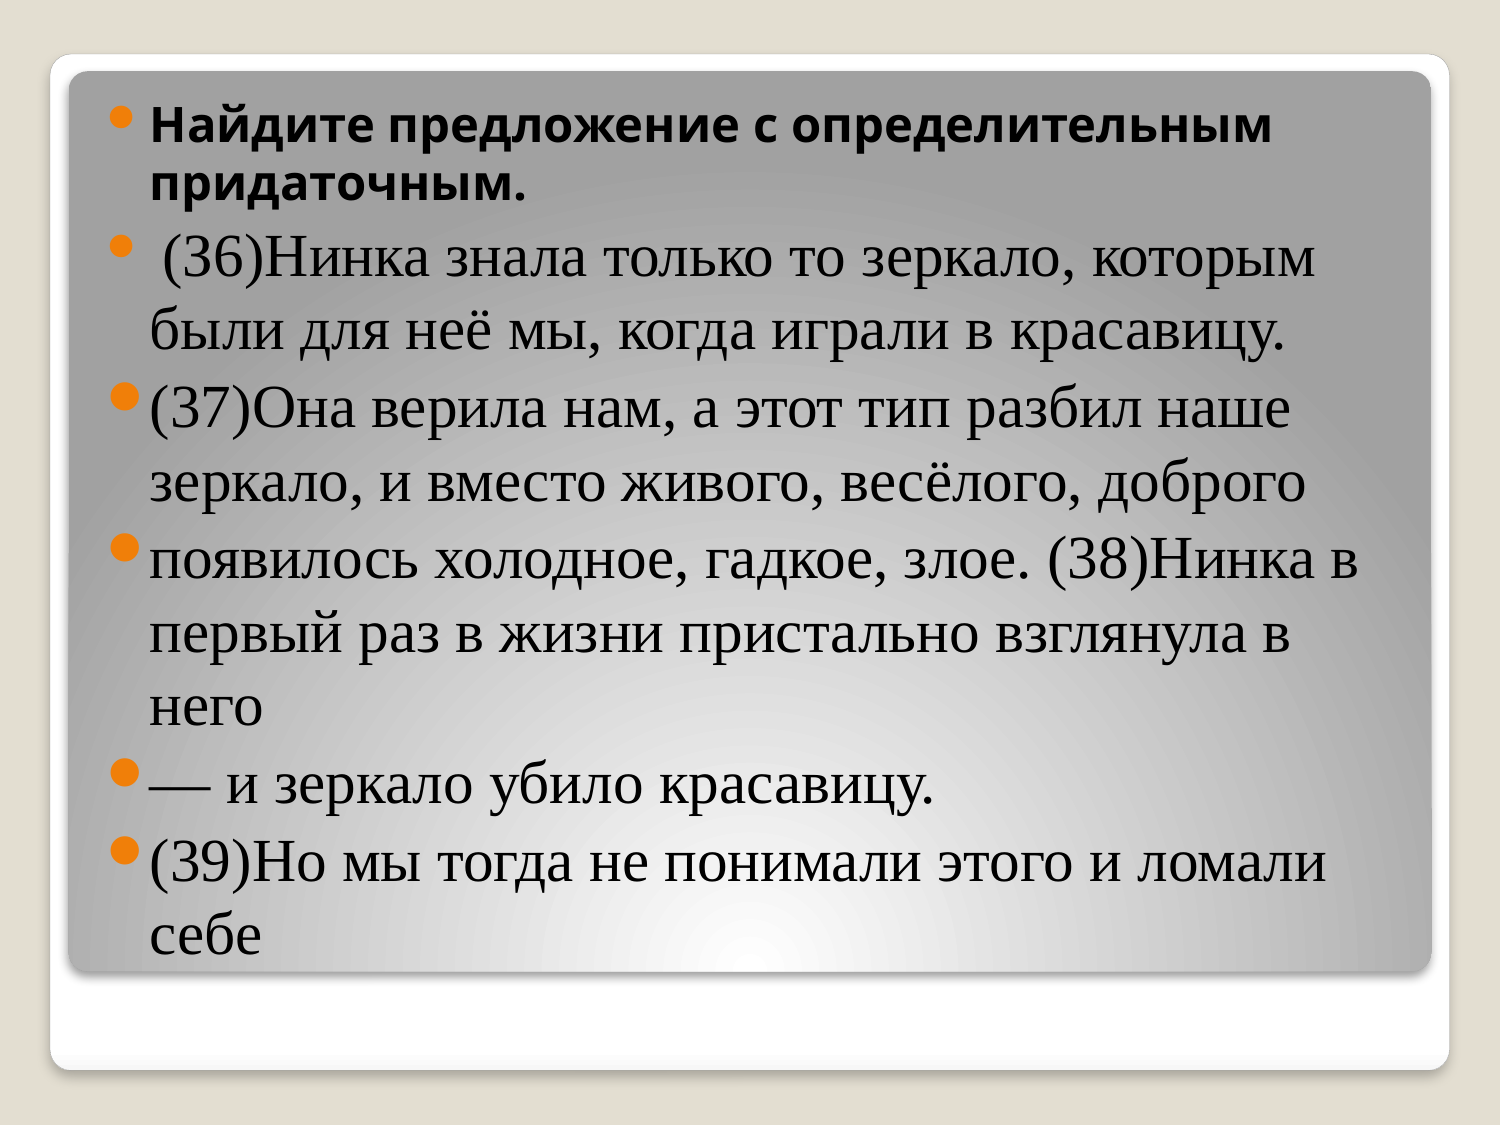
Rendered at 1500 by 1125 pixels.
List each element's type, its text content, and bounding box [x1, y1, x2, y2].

list Найдите предложение с определительным придаточным. (З6)Нинка знала только то зеркало, которым были для неё мы, когда играли в красавицу. (37)Она верила нам, а этот тип разбил наше зеркало, и вместо живого, весёлого, доброго появилось холодное, гадкое, злое. (38)Нинка в первый раз в жизни пристально взглянула в него — и зеркало убило красавицу. (39)Но мы тогда не понимали этого и ломали себе [76, 78, 1420, 976]
